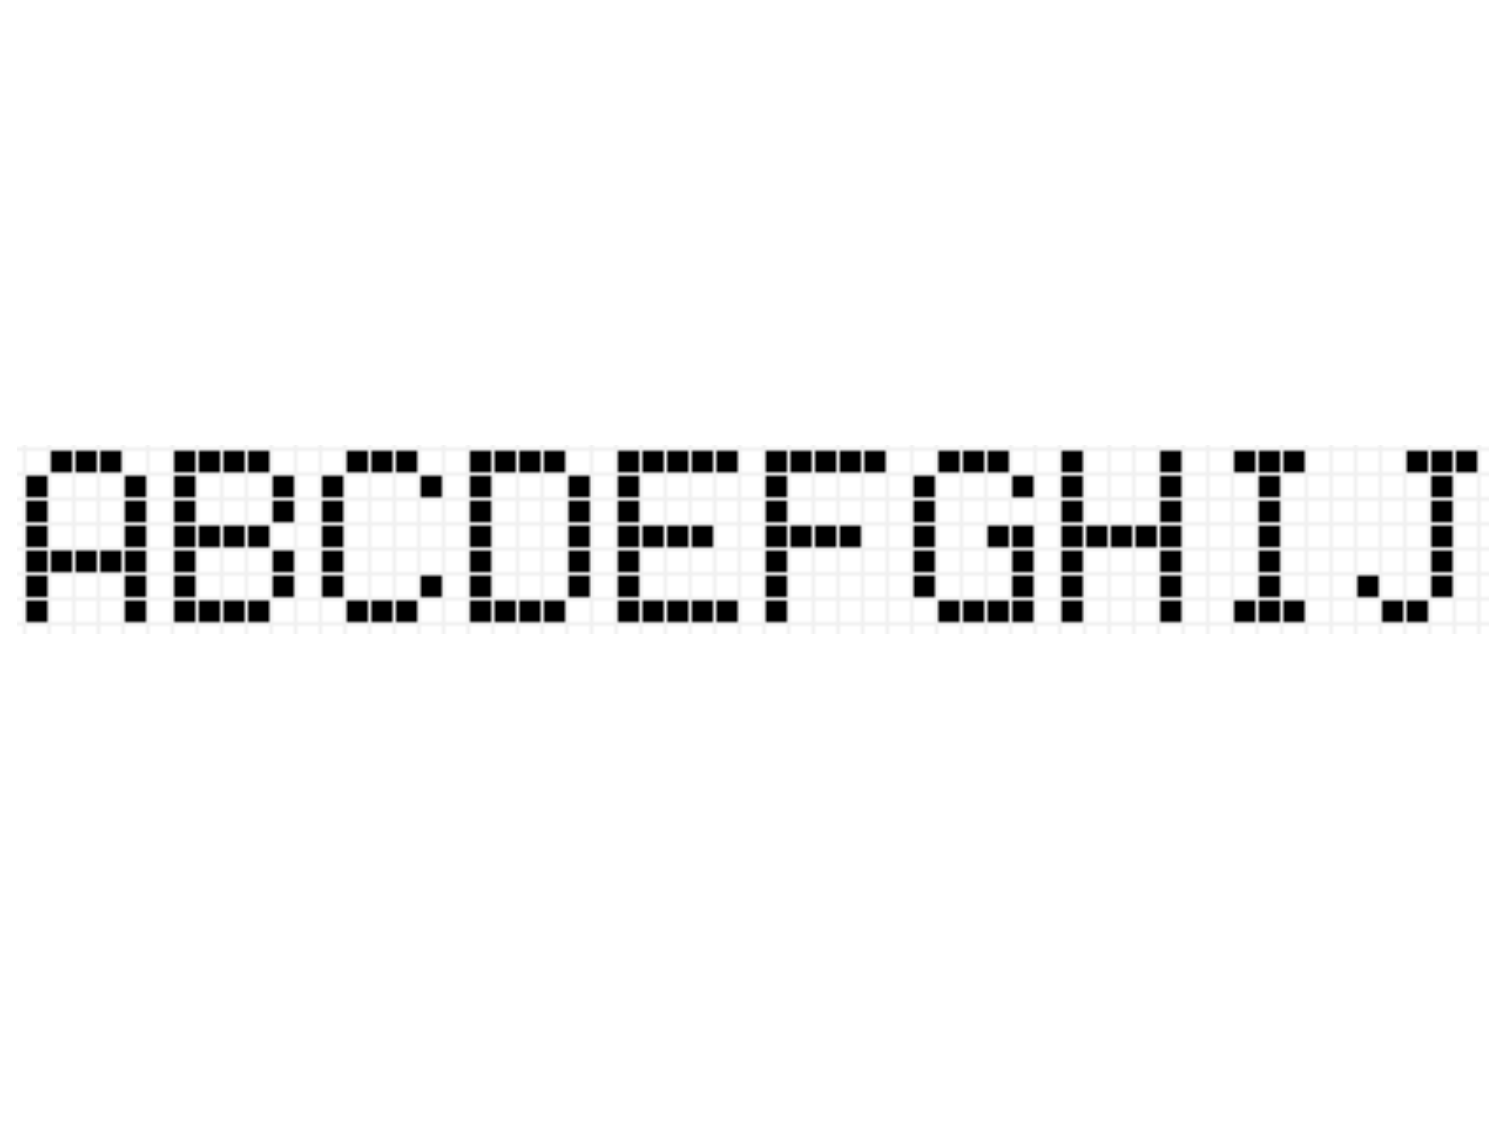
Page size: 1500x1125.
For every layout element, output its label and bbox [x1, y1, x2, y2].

picture [17, 445, 1489, 634]
